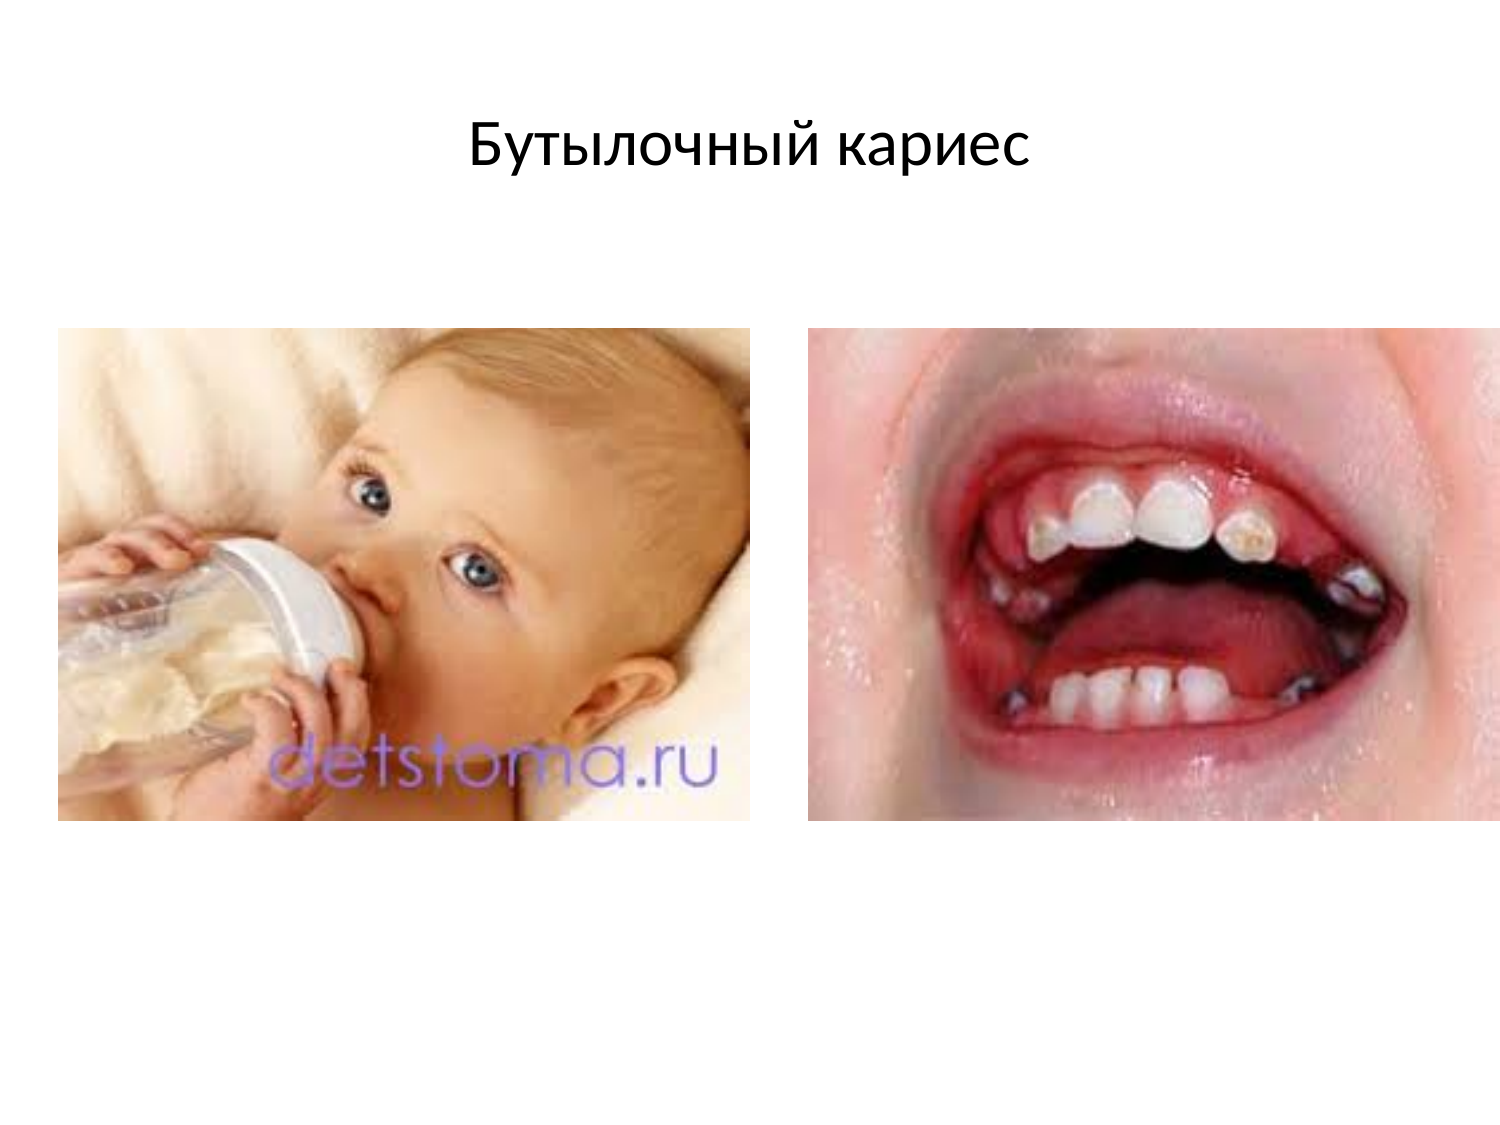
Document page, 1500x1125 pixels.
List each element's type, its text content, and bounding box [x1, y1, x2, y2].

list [808, 327, 1500, 821]
title Бутылочный кариес [74, 44, 1426, 233]
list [58, 327, 751, 821]
